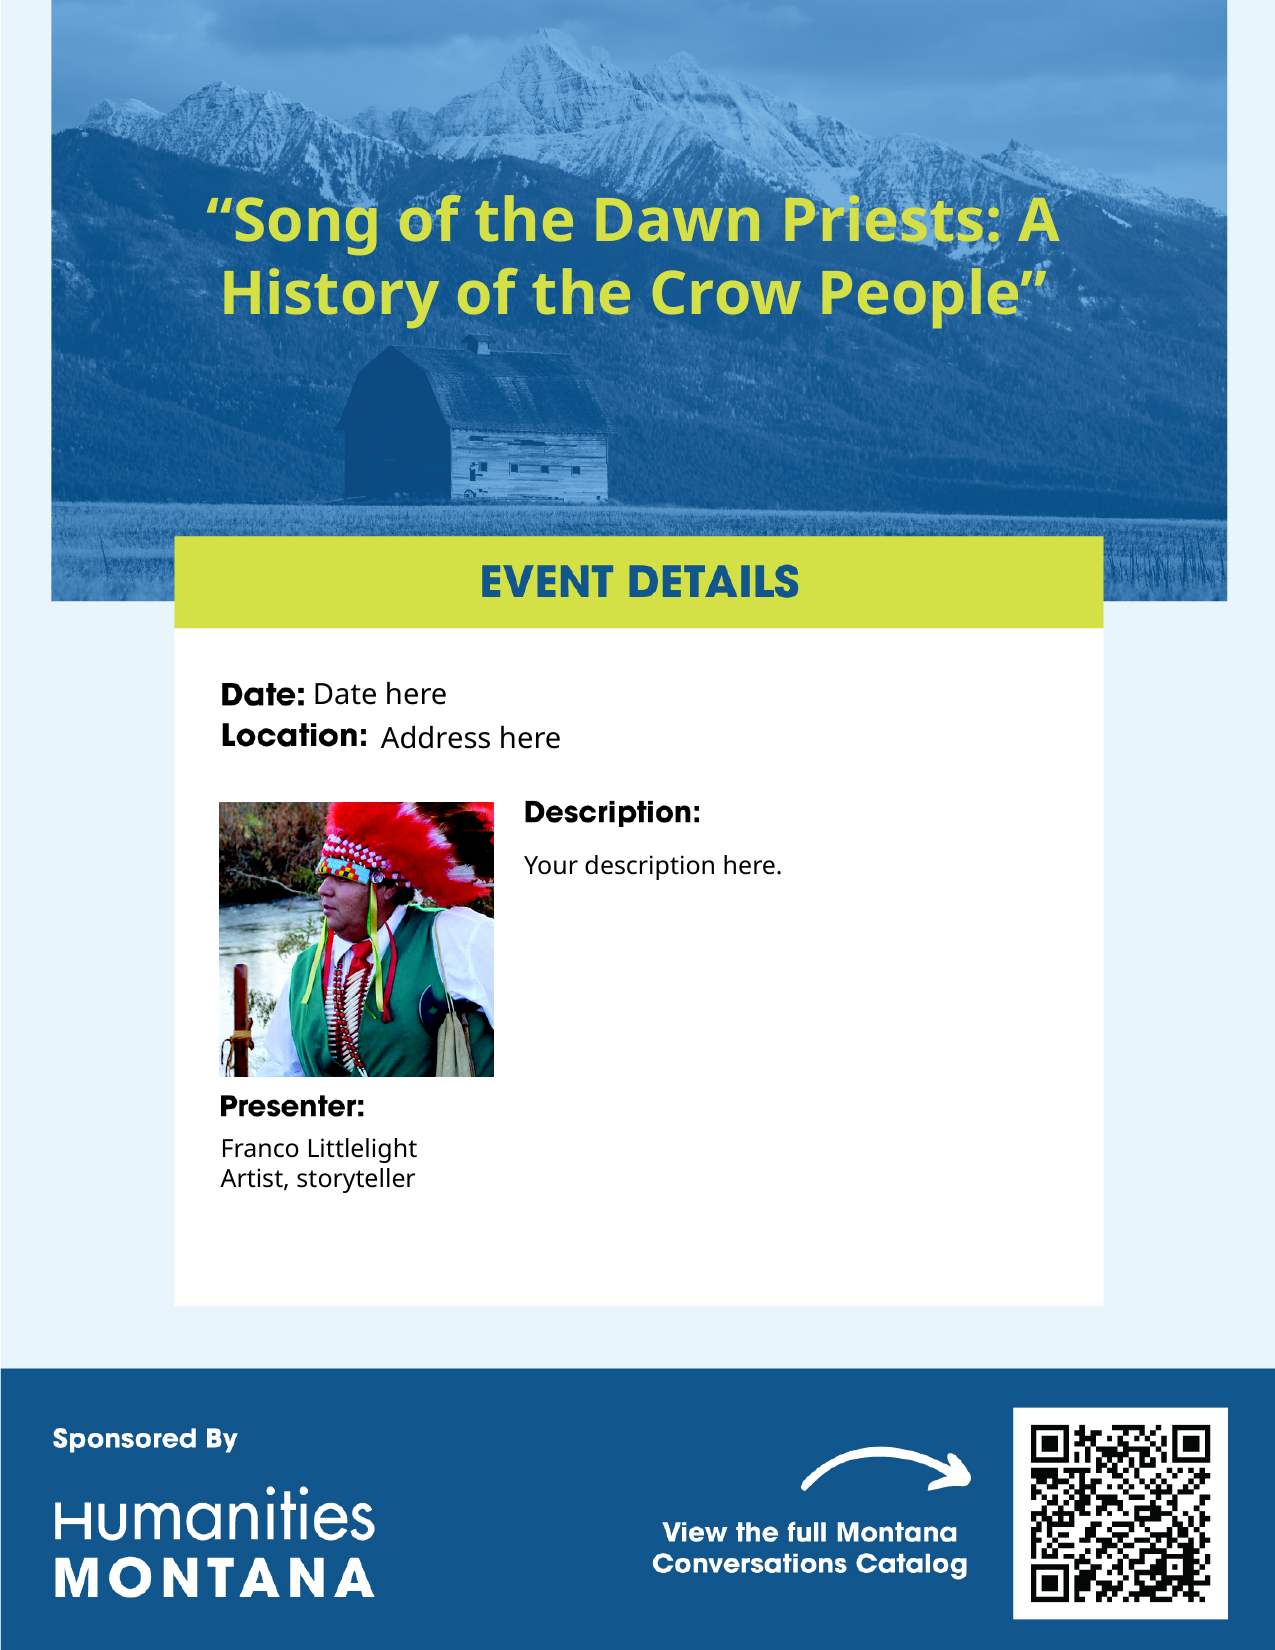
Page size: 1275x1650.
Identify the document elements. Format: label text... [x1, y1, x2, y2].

text_box Franco Littlelight Artist, storyteller [205, 1117, 480, 1208]
text_box Date here [297, 660, 932, 726]
text_box [169, 132, 1099, 166]
text_box [159, 166, 169, 233]
text_box Your description here. [509, 834, 1033, 895]
picture [0, 0, 1275, 1650]
text_box Address here [365, 704, 1233, 770]
text_box “Song of the Dawn Priests: A History of the Crow People” [169, 166, 1099, 342]
